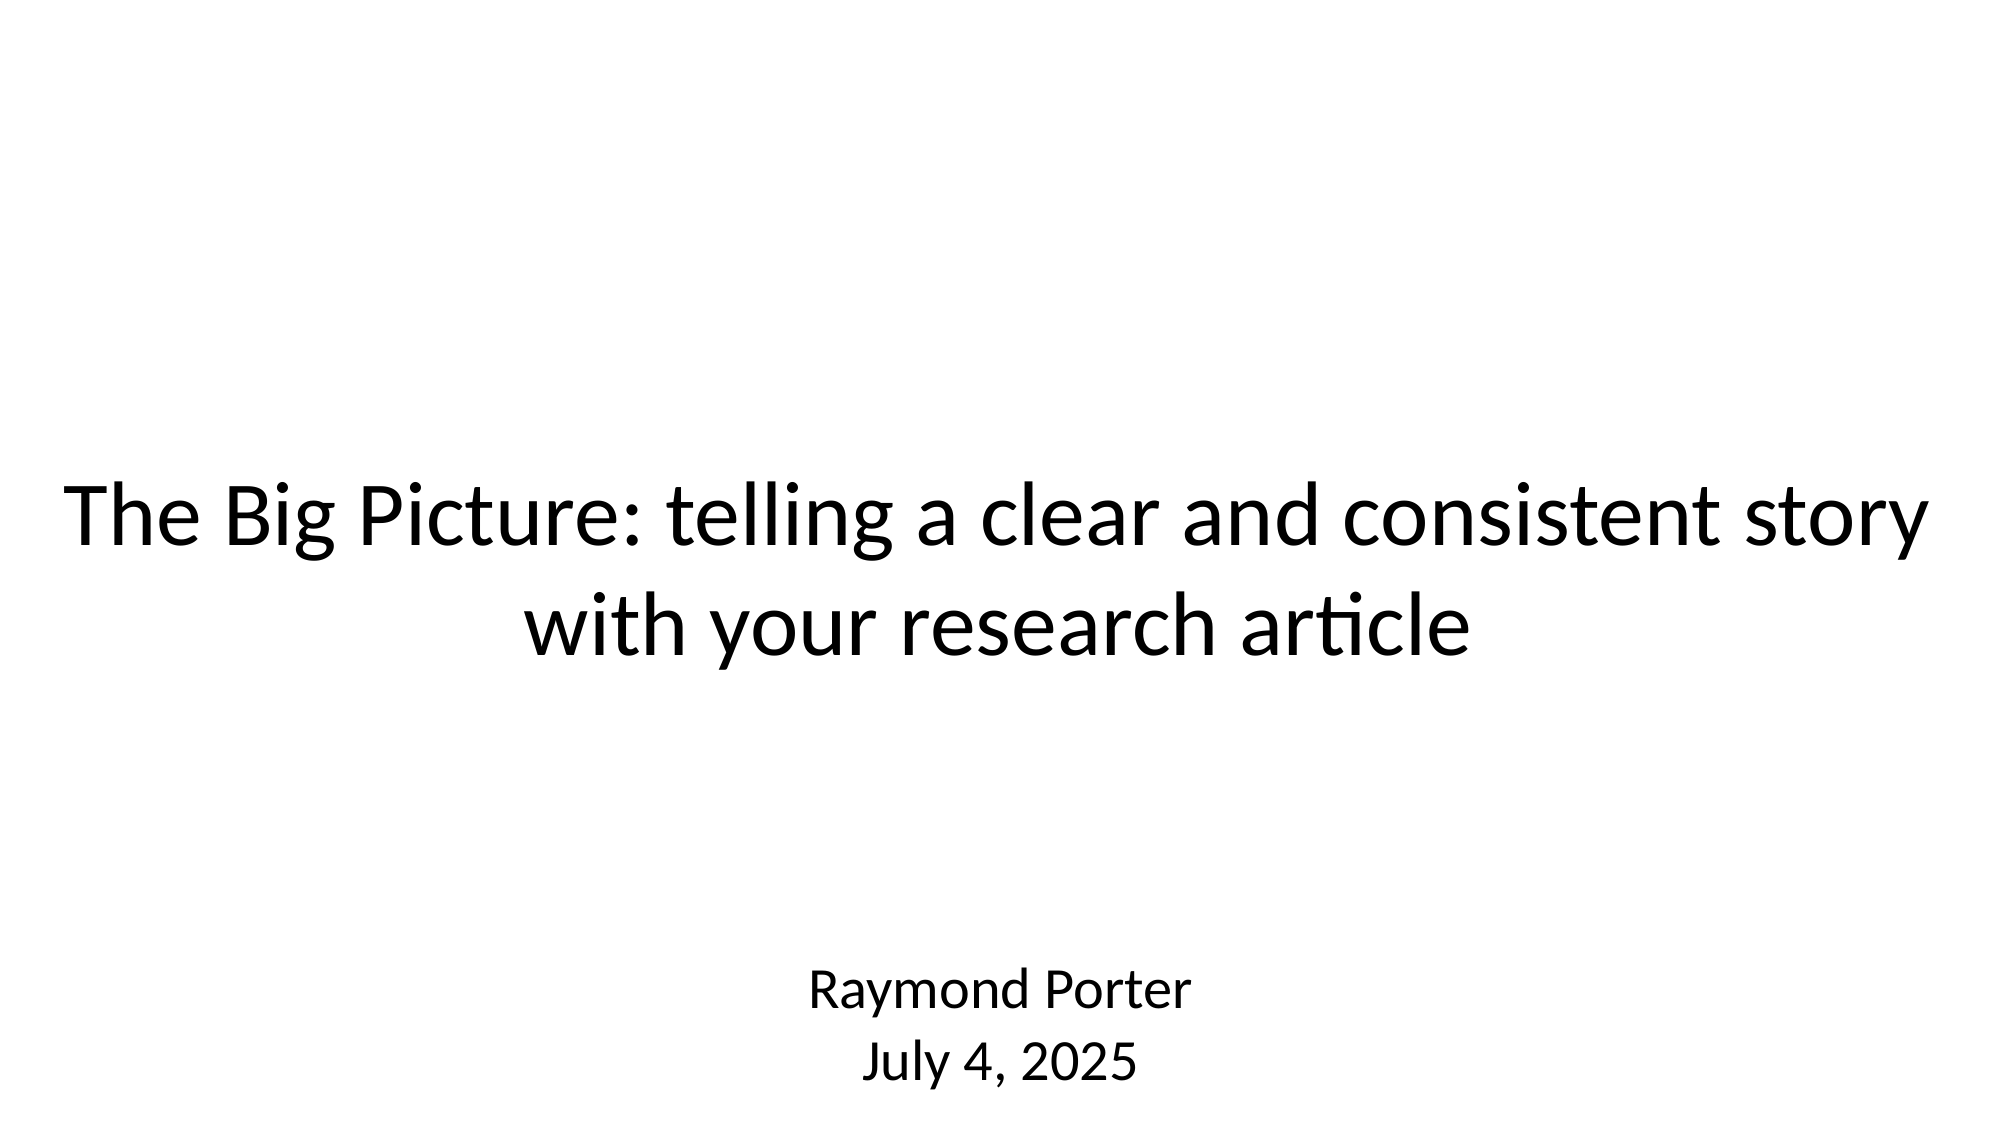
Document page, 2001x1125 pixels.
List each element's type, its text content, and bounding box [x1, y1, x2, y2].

text_box July 4, 2025 [0, 1014, 2000, 1100]
text_box The Big Picture: telling a clear and consistent story with your research article [0, 446, 1999, 682]
text_box Raymond Porter [0, 942, 2000, 1014]
